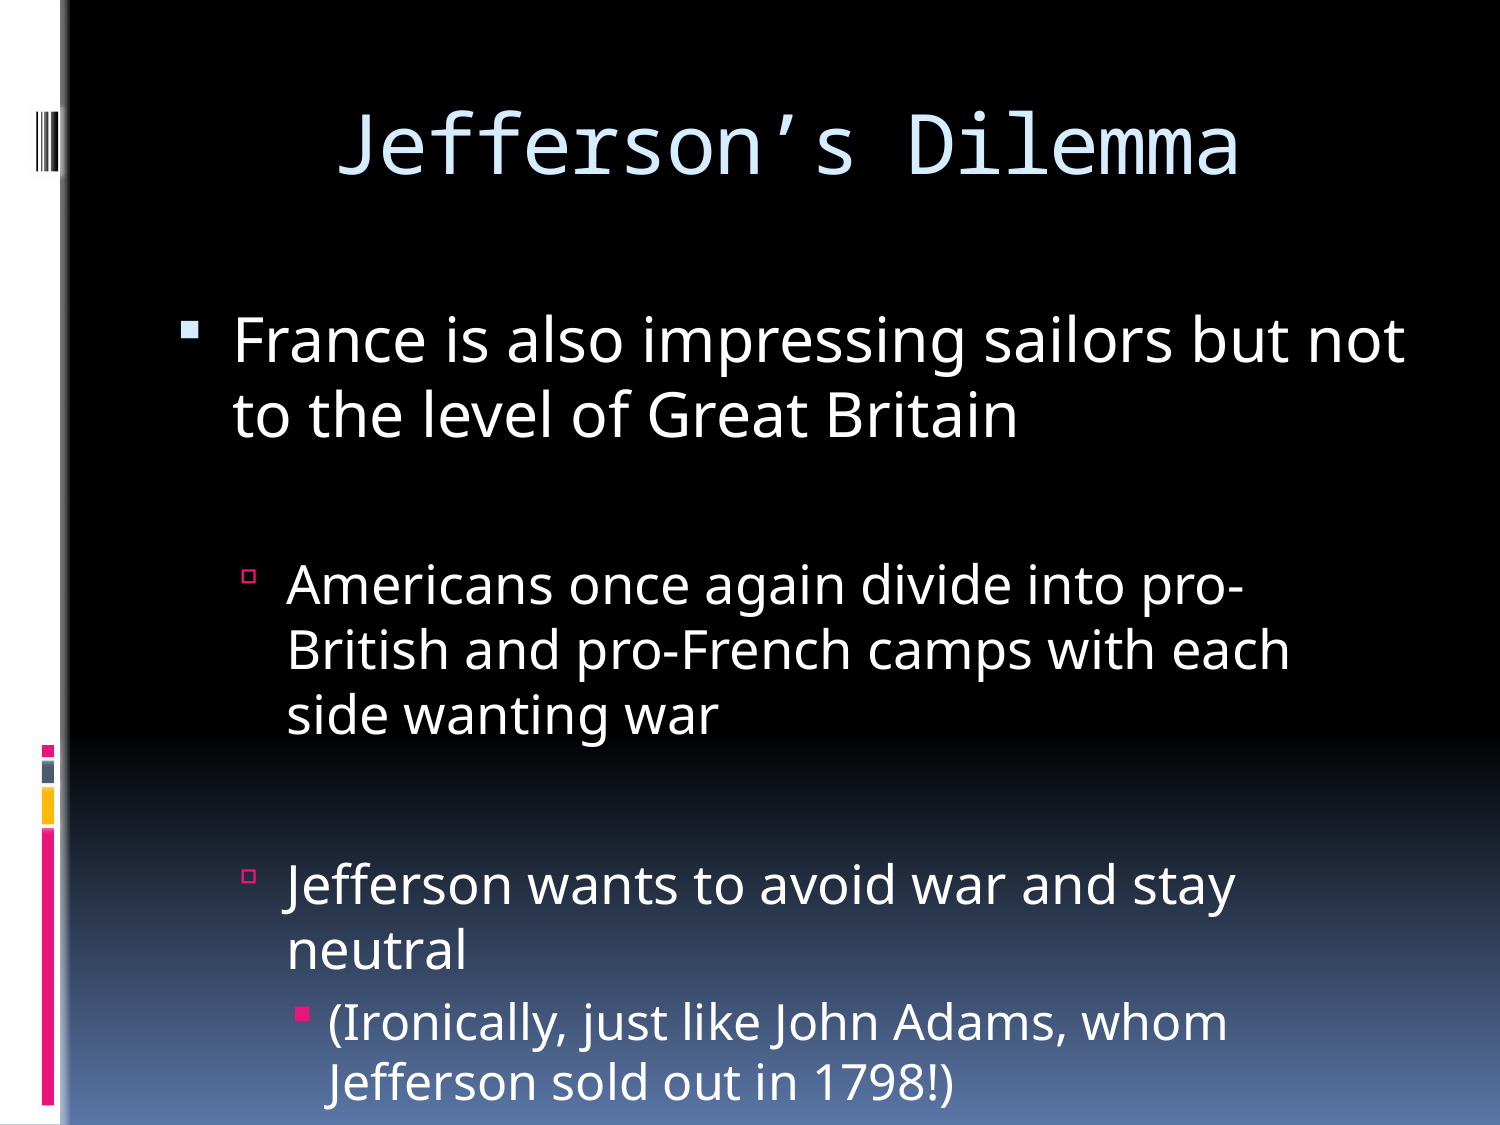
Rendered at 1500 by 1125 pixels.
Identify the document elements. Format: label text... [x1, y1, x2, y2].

list France is also impressing sailors but not to the level of Great Britain Americans once again divide into pro-British and pro-French camps with each side wanting war Jefferson wants to avoid war and stay neutral (Ironically, just like John Adams, whom Jefferson sold out in 1798!) [150, 292, 1425, 1043]
title Jefferson’s Dilemma [150, 83, 1425, 234]
